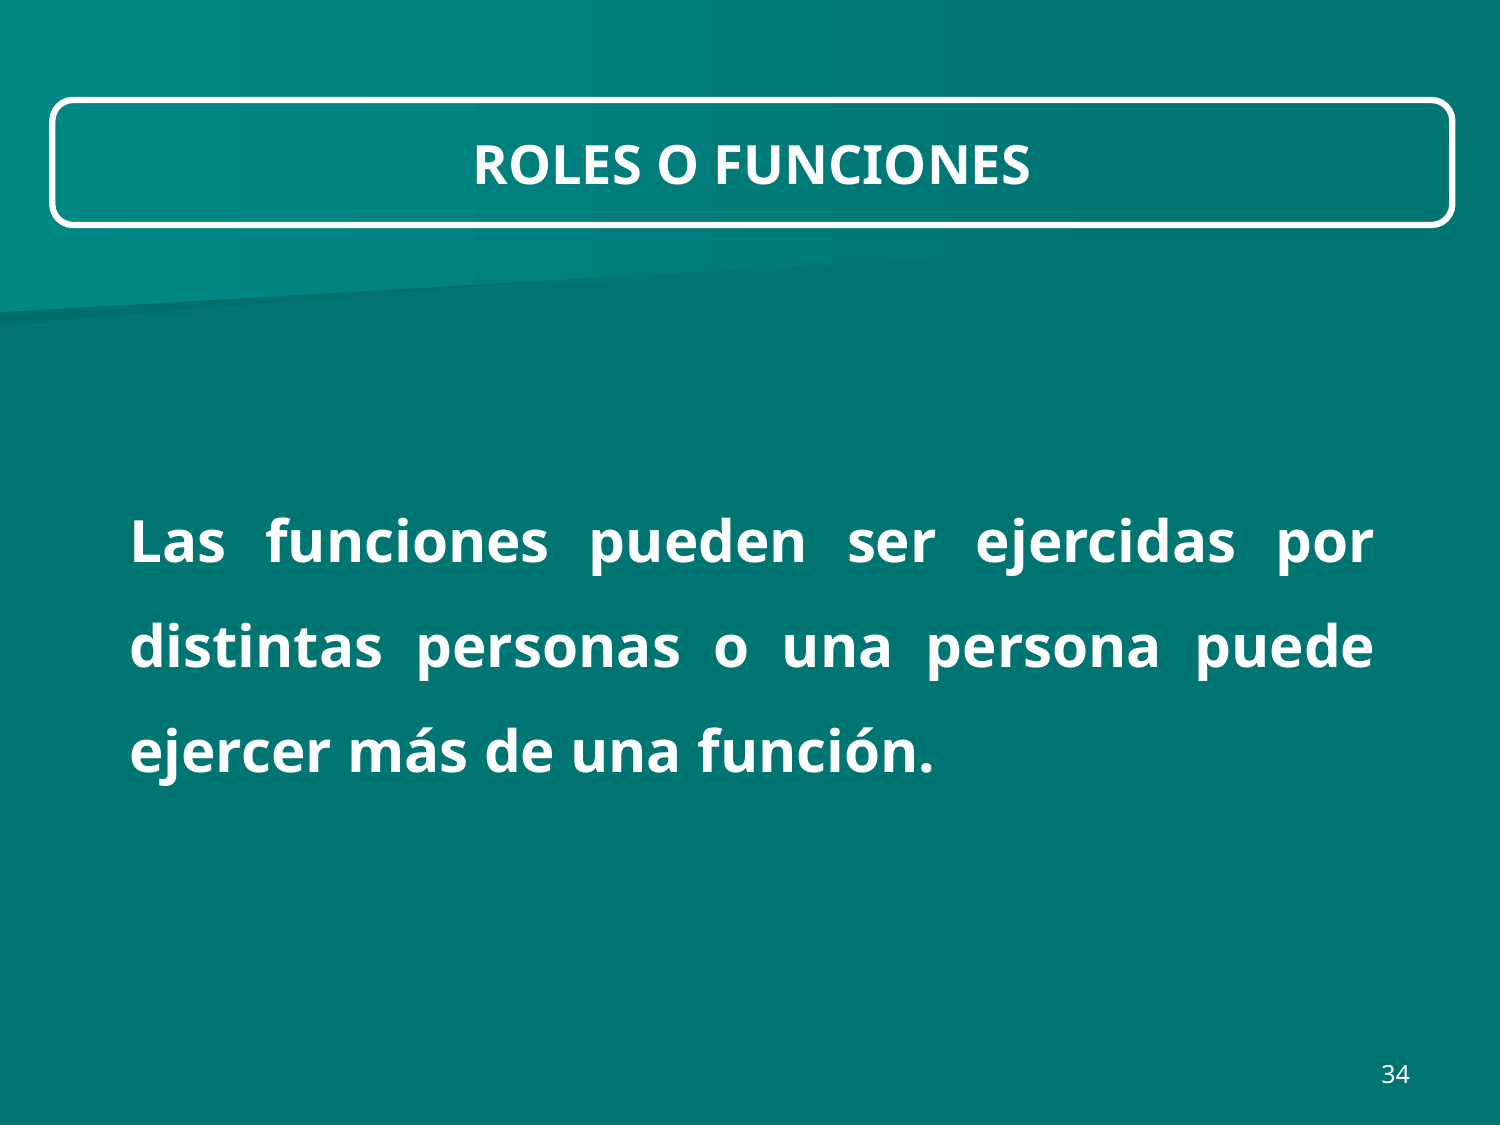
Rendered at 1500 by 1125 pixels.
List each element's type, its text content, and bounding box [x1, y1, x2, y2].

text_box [52, 99, 1453, 793]
slide_number 34 [1074, 1024, 1426, 1101]
